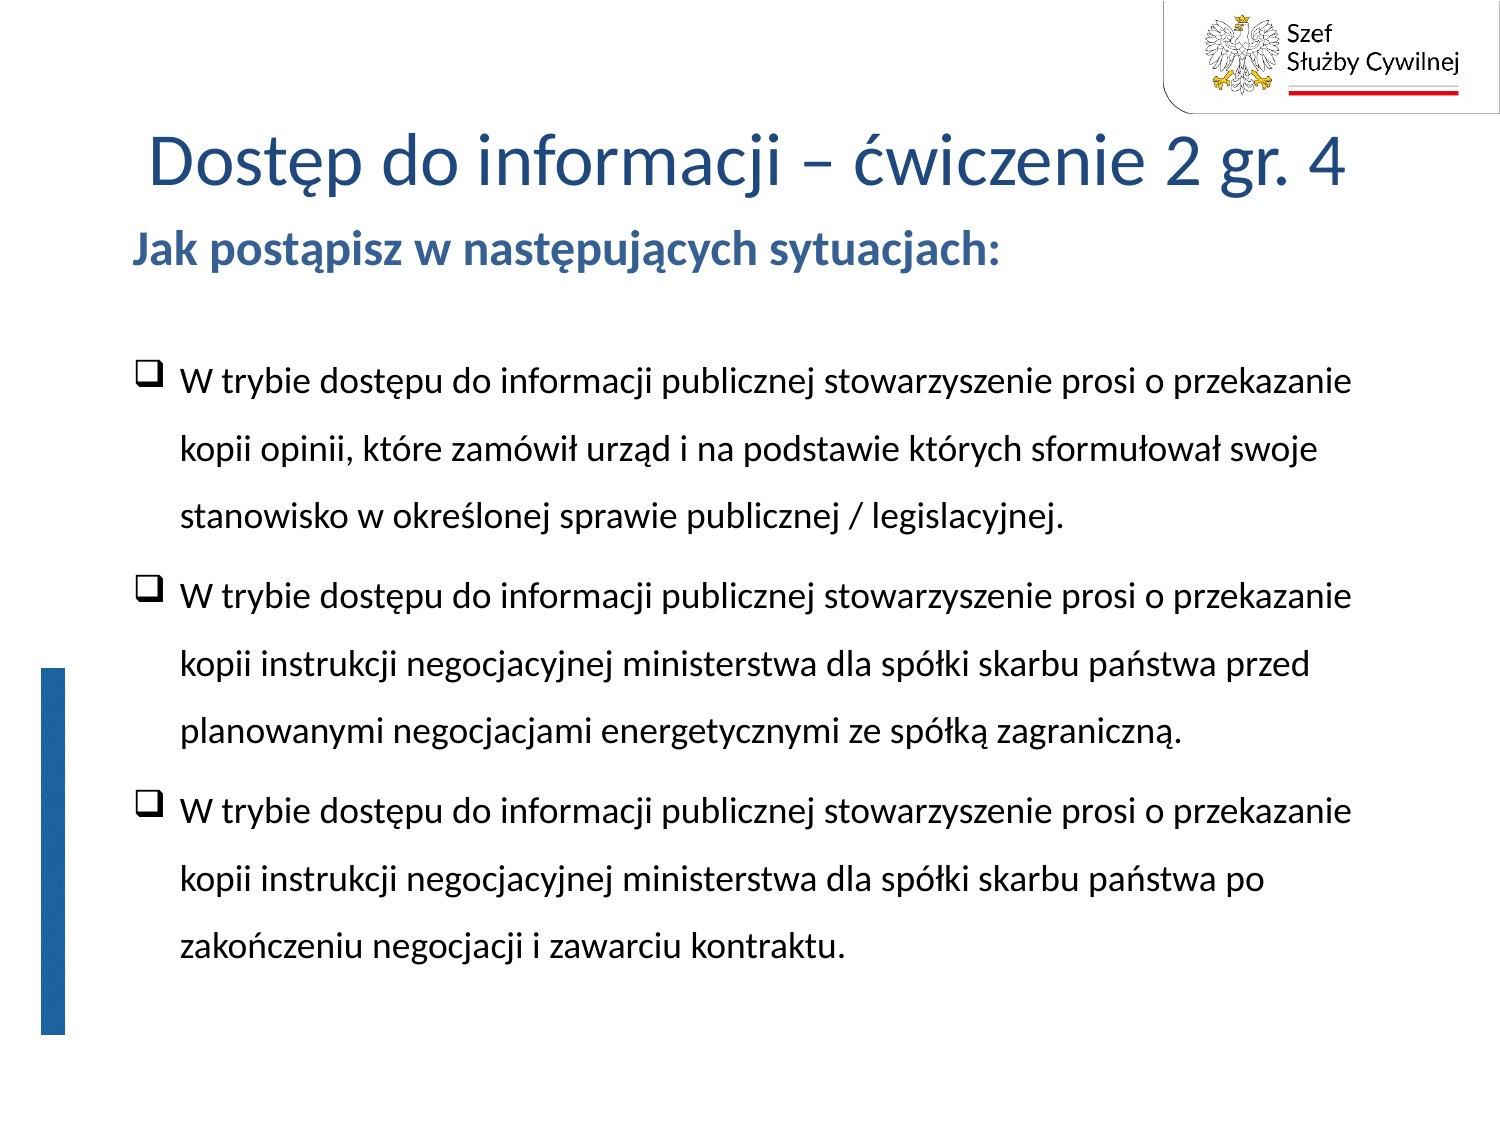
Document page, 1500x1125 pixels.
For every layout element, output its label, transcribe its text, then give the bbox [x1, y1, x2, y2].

picture [1163, 0, 1500, 114]
text_box Jak postąpisz w następujących sytuacjach: [117, 208, 1382, 283]
picture [41, 668, 65, 1035]
title Dostęp do informacji – ćwiczenie 2 gr. 4 [98, 103, 1399, 228]
text_box W trybie dostępu do informacji publicznej stowarzyszenie prosi o przekazanie kopii opinii, które zamówił urząd i na podstawie których sformułował swoje stanowisko w określonej sprawie publicznej / legislacyjnej. W trybie dostępu do informacji publicznej stowarzyszenie prosi o przekazanie kopii instrukcji negocjacyjnej ministerstwa dla spółki skarbu państwa przed planowanymi negocjacjami energetycznymi ze spółką zagraniczną. W trybie dostępu do informacji publicznej stowarzyszenie prosi o przekazanie kopii instrukcji negocjacyjnej ministerstwa dla spółki skarbu państwa po zakończeniu negocjacji i zawarciu kontraktu. [118, 326, 1380, 1032]
